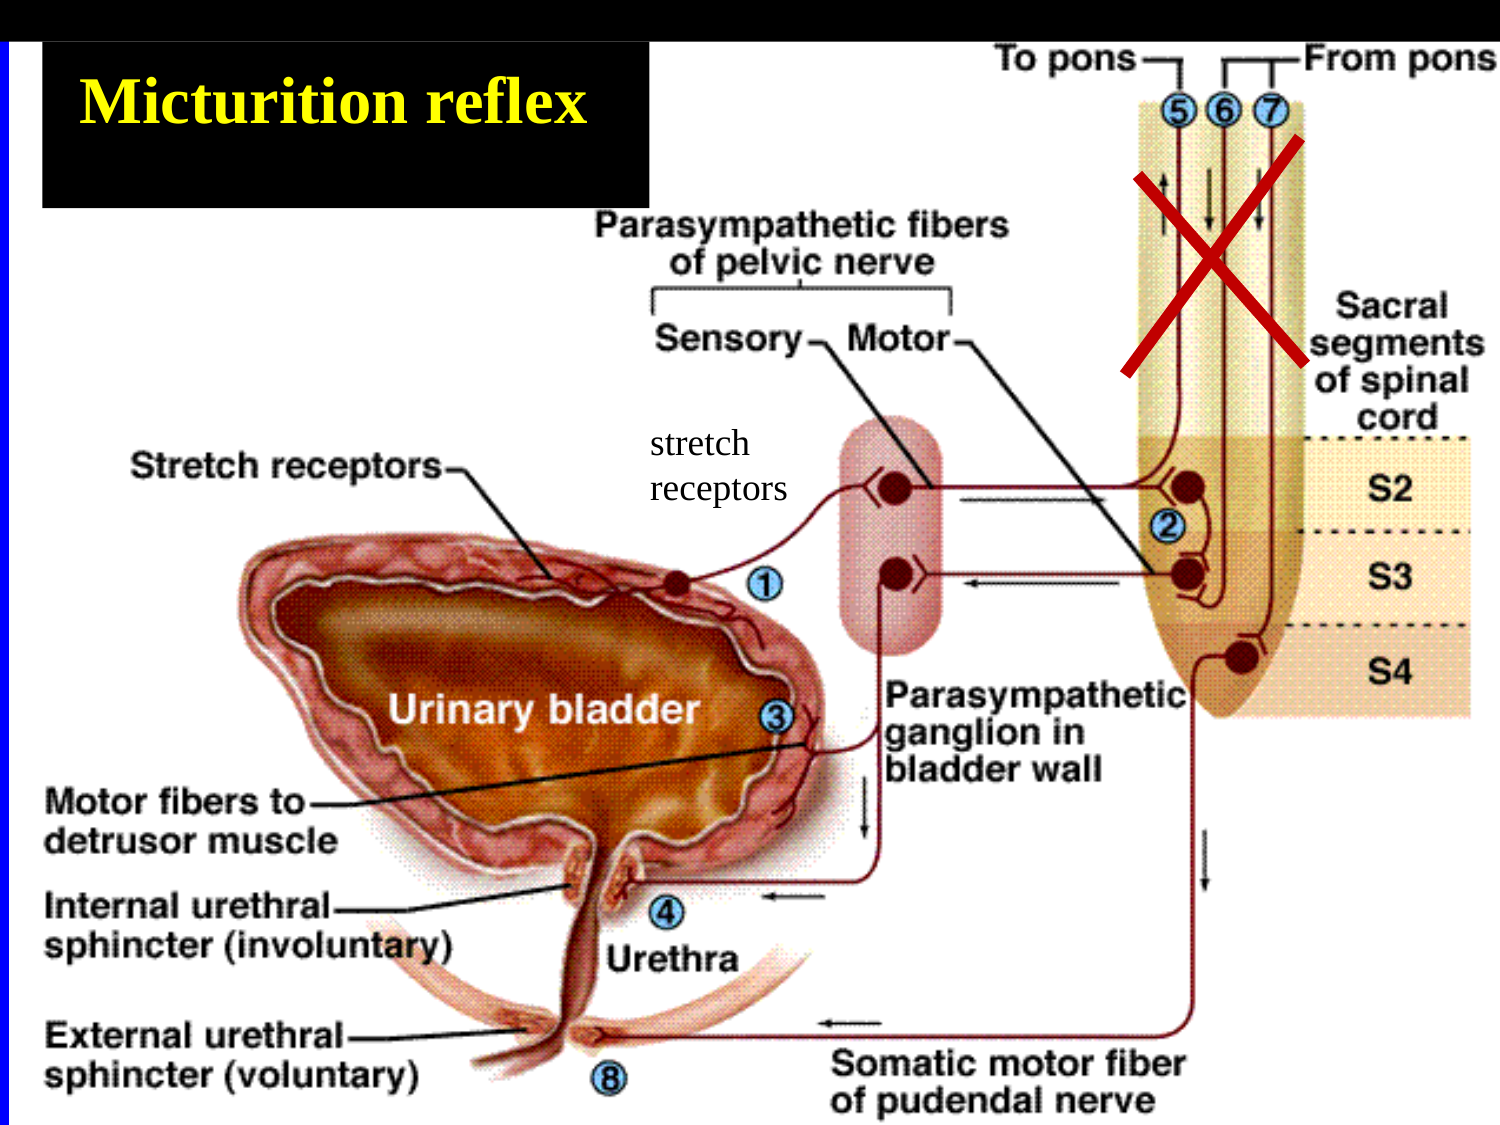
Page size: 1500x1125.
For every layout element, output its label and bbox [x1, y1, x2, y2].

text_box [0, 0, 1500, 1125]
text_box [1124, 137, 1301, 376]
text_box [1137, 174, 1306, 366]
